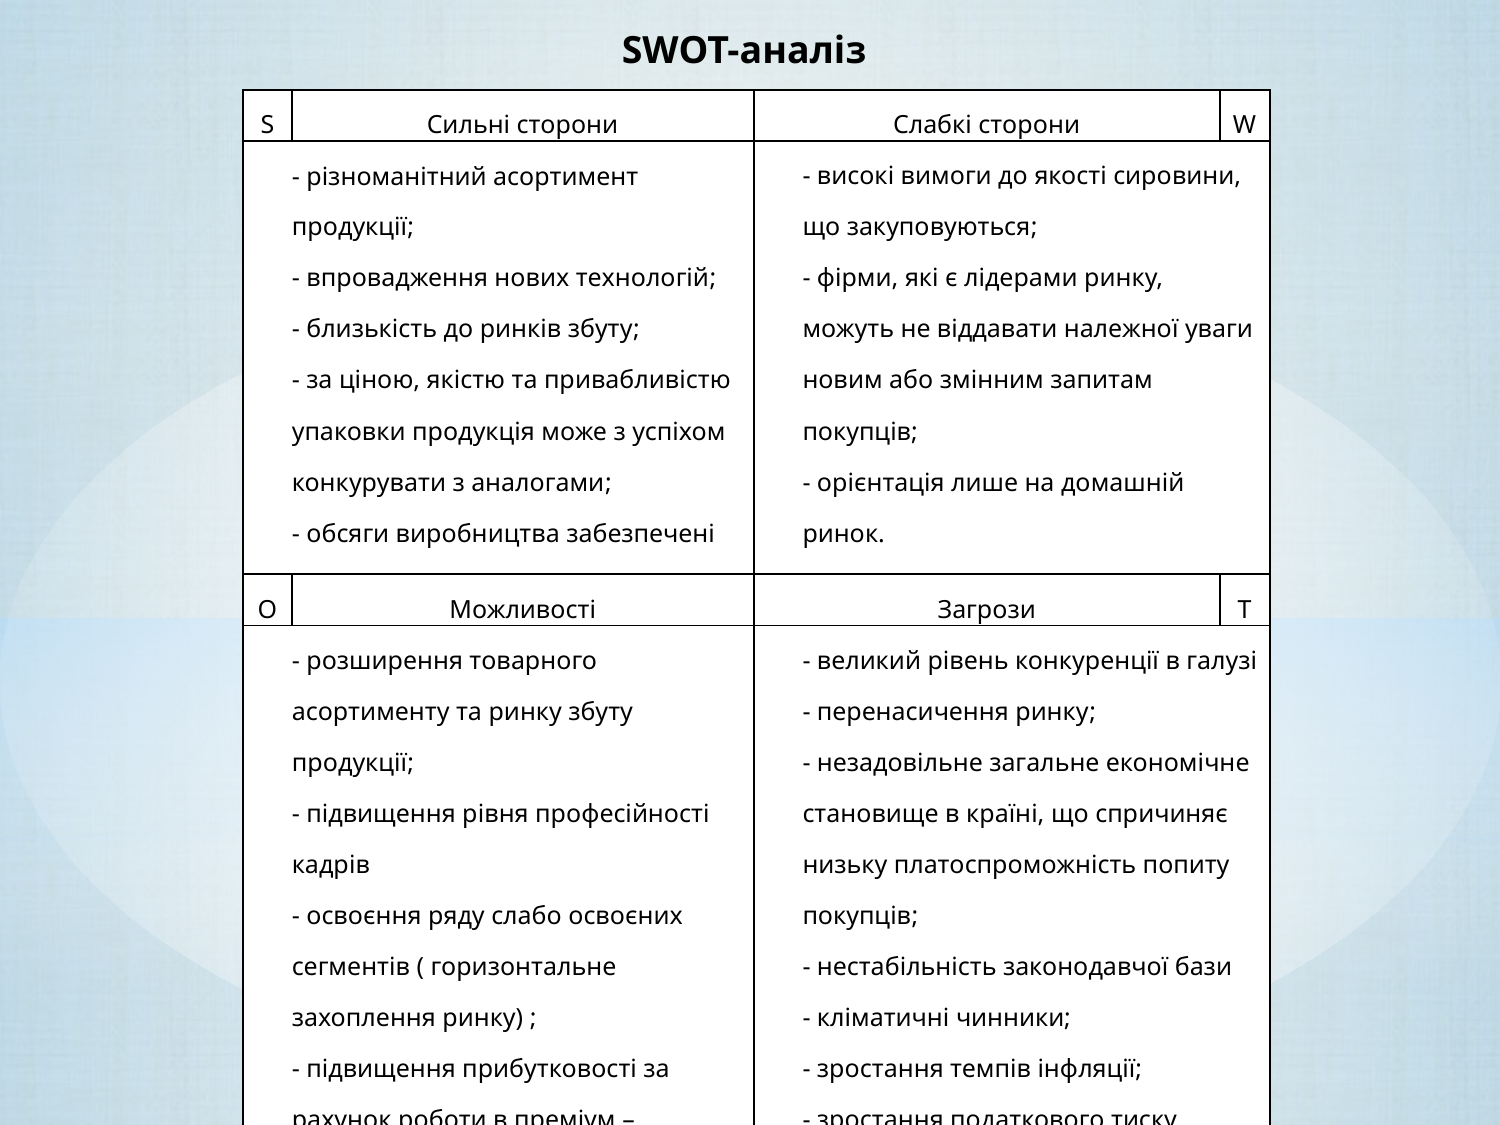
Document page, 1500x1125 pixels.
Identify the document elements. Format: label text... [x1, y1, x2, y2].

table_header Можливості [293, 575, 753, 625]
table_cell - різноманітний асортимент продукції; - впровадження нових технологій; - близькість до ринків збуту; - за ціною, якістю та привабливістю упаковки продукція може з успіхом конкурувати з аналогами; - обсяги виробництва забезпечені замовленнями; - достатня популярність марки серед споживачів; [244, 142, 753, 573]
table_cell - великий рівень конкуренції в галузі - перенасичення ринку; - незадовільне загальне економічне становище в країні, що спричиняє низьку платоспроможність попиту покупців; - нестабільність законодавчої бази - кліматичні чинники; - зростання темпів інфляції; - зростання податкового тиску. [755, 626, 1269, 1125]
table_cell - високі вимоги до якості сировини, що закуповуються; - фірми, які є лідерами ринку, можуть не віддавати належної уваги новим або змінним запитам покупців; - орієнтація лише на домашній ринок. [755, 142, 1269, 573]
table_header Слабкі сторони [755, 91, 1219, 140]
title SWOT-аналіз [572, 0, 916, 79]
table_header W [1221, 91, 1269, 140]
table_header S [244, 91, 291, 140]
table_header Сильні сторони [293, 91, 753, 140]
table_header T [1221, 575, 1269, 625]
table_header O [244, 575, 291, 625]
table_header Загрози [755, 575, 1219, 625]
table_cell - розширення товарного асортименту та ринку збуту продукції; - підвищення рівня професійності кадрів - освоєння ряду слабо освоєних сегментів ( горизонтальне захоплення ринку) ; - підвищення прибутковості за рахунок роботи в преміум – сегменті; - експорт продукції в країни близького та далекого зарубіжжя. [244, 626, 753, 1125]
